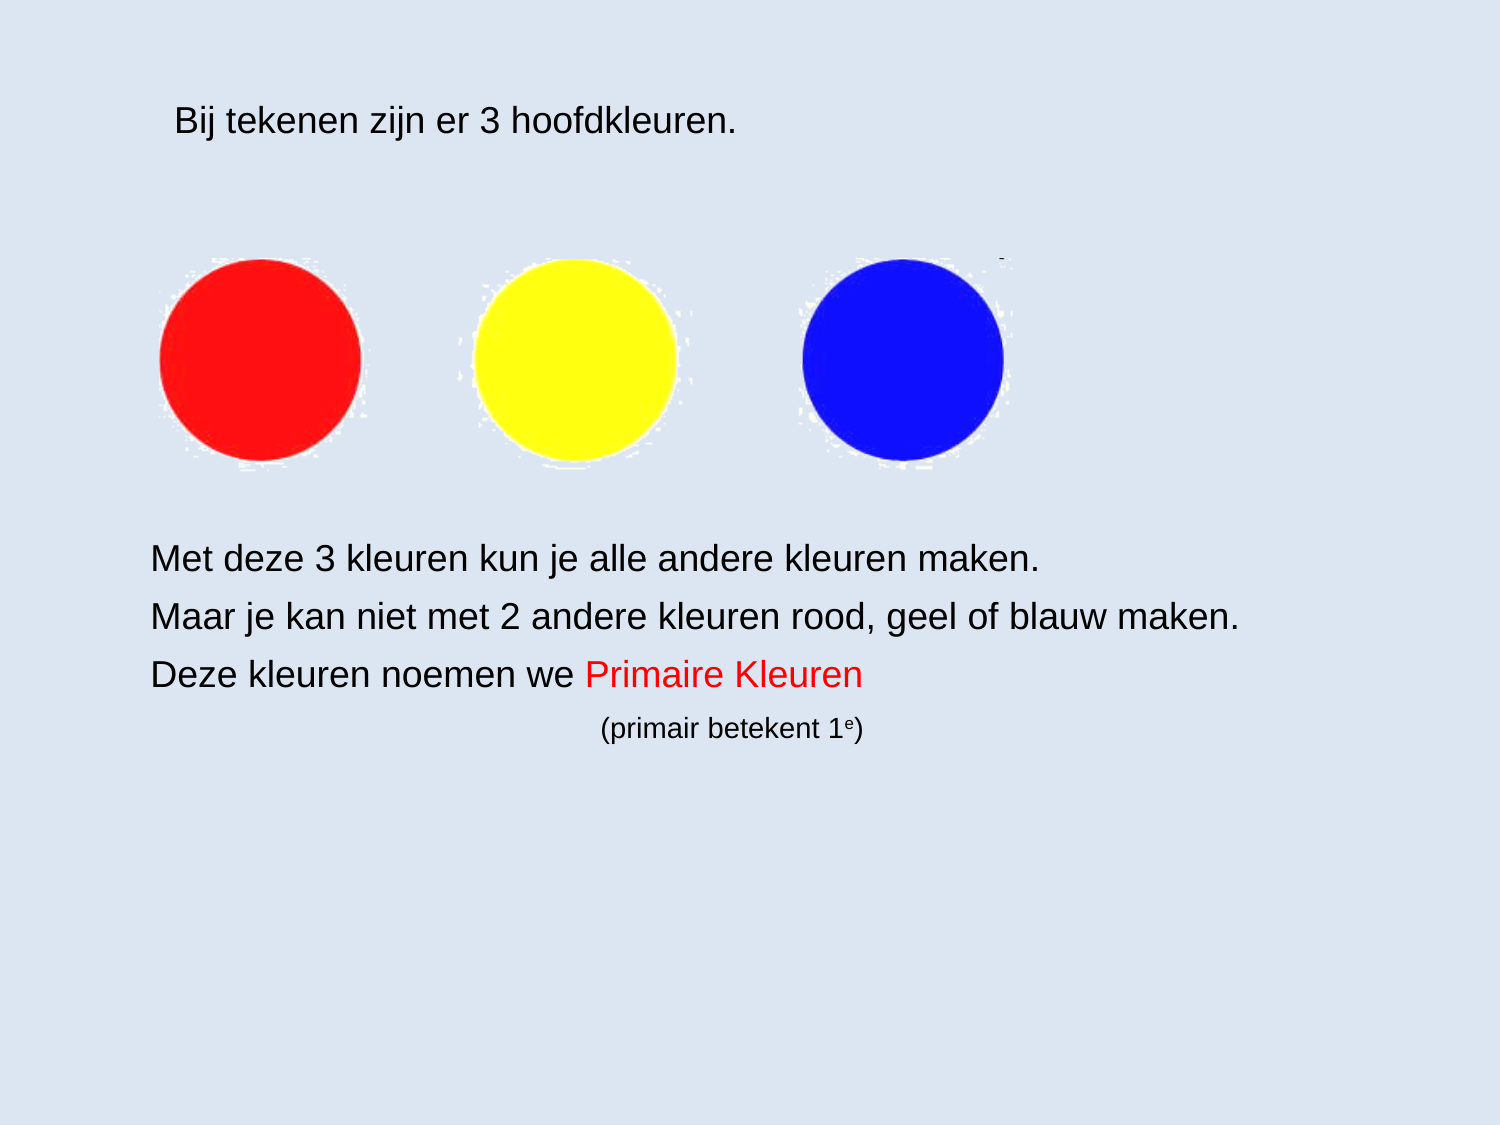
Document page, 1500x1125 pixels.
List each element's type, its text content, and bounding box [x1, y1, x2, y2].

text_box Met deze 3 kleuren kun je alle andere kleuren maken. Maar je kan niet met 2 andere kleuren rood, geel of blauw maken. Deze kleuren noemen we Primaire Kleuren (primair betekent 1e) [135, 527, 1306, 752]
picture [159, 231, 1105, 521]
text_box Bij tekenen zijn er 3 hoofdkleuren. [159, 88, 1306, 149]
